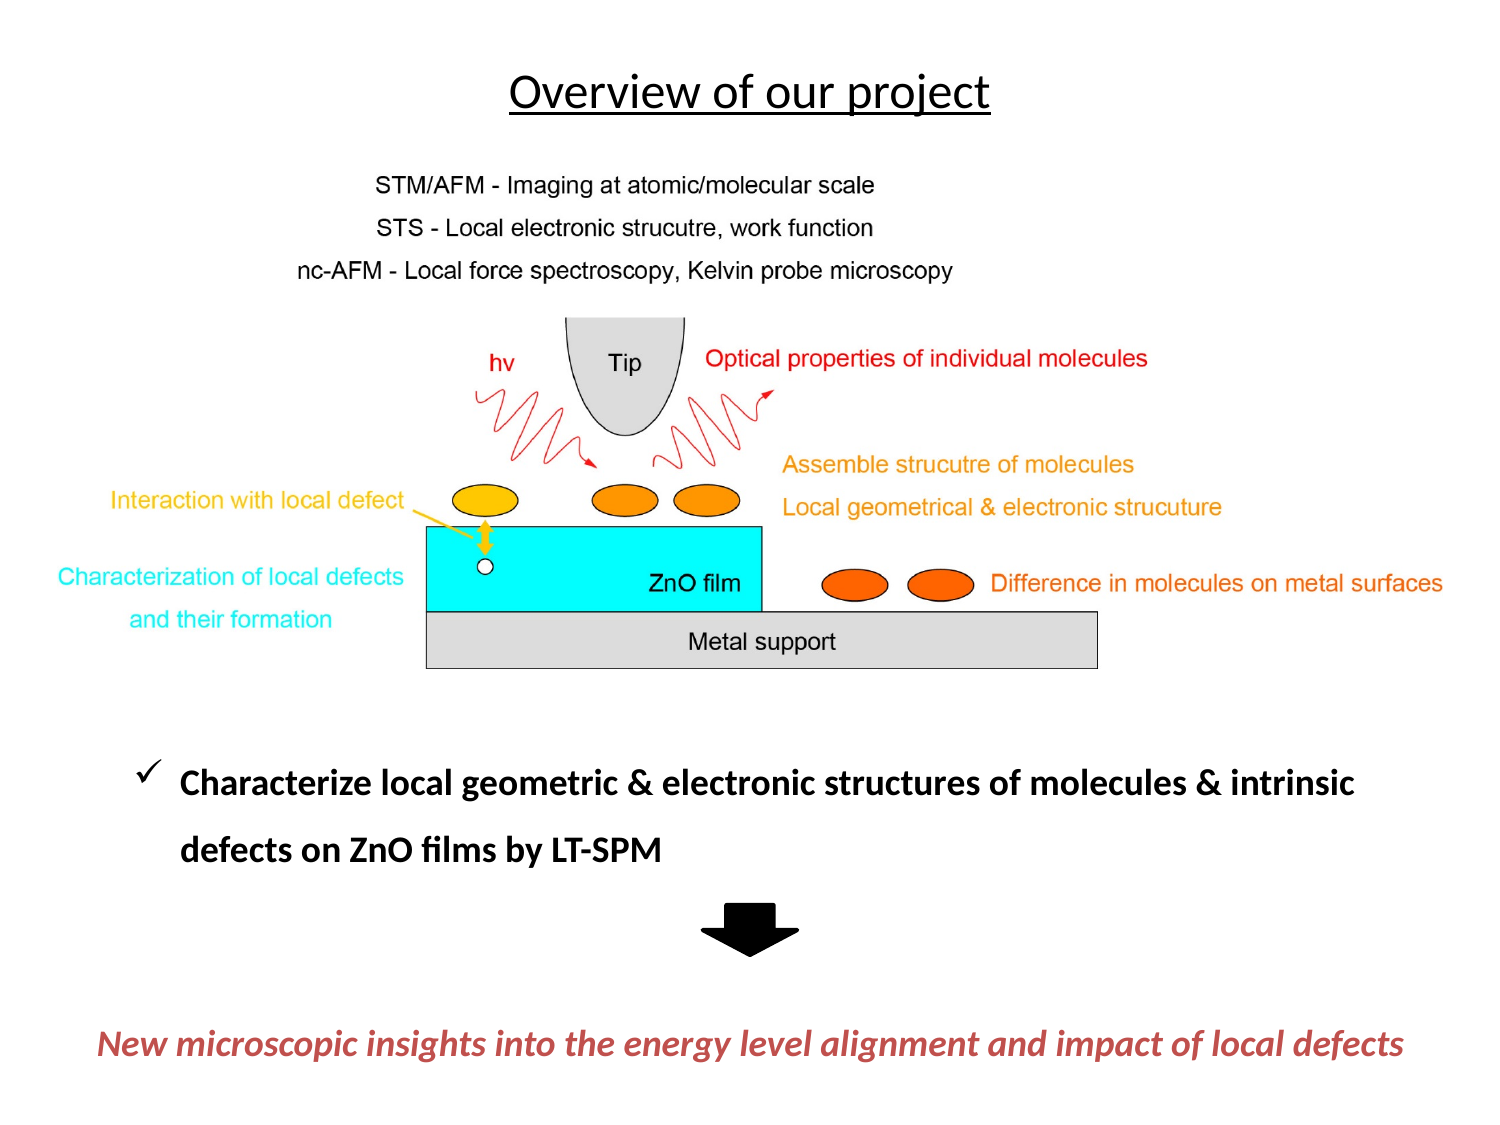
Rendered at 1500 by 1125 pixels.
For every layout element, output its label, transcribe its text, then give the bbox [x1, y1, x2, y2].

text_box Overview of our project [494, 50, 1006, 126]
text_box [700, 902, 800, 957]
text_box Characterize local geometric & electronic structures of molecules & intrinsic defects on ZnO films by LT-SPM [118, 727, 1385, 878]
picture [57, 172, 1443, 670]
text_box New microscopic insights into the energy level alignment and impact of local defects [82, 1011, 1421, 1072]
